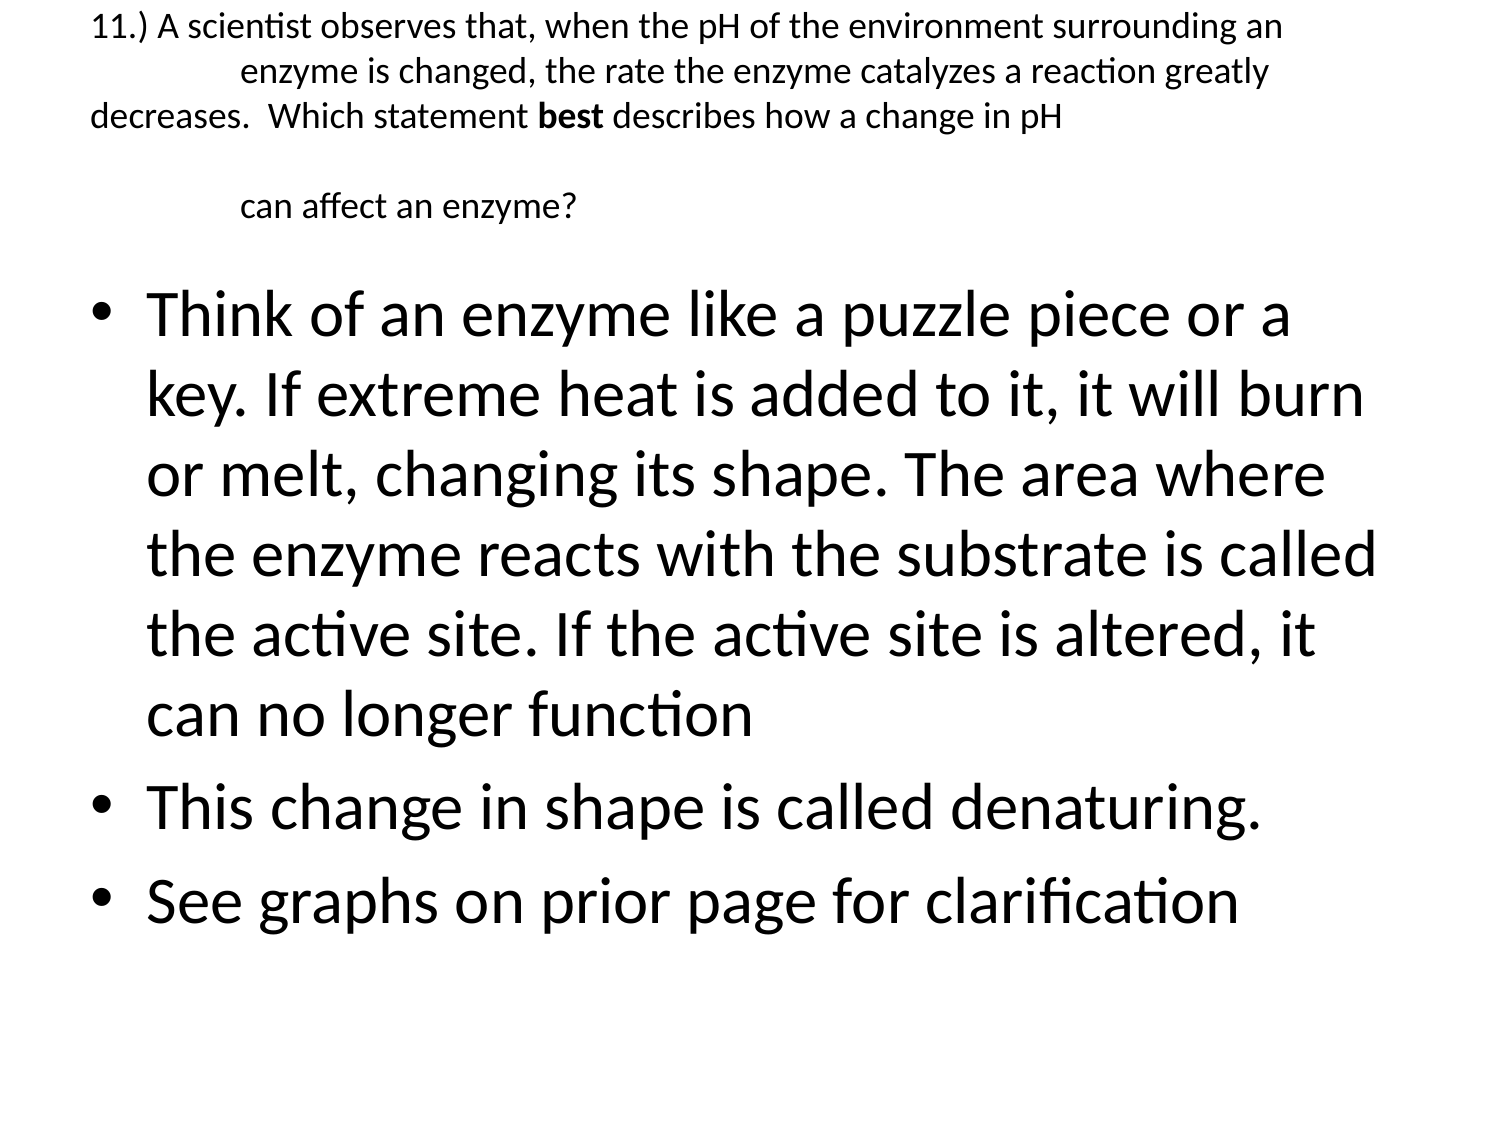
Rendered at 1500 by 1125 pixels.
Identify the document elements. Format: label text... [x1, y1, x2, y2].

list Think of an enzyme like a puzzle piece or a key. If extreme heat is added to it, it will burn or melt, changing its shape. The area where the enzyme reacts with the substrate is called the active site. If the active site is altered, it can no longer function This change in shape is called denaturing. See graphs on prior page for clarification [75, 262, 1425, 1005]
title 11.) A scientist observes that, when the pH of the environment surrounding an enzyme is changed, the rate the enzyme catalyzes a reaction greatly decreases. Which statement best describes how a change in pH can affect an enzyme? [75, 45, 1425, 233]
